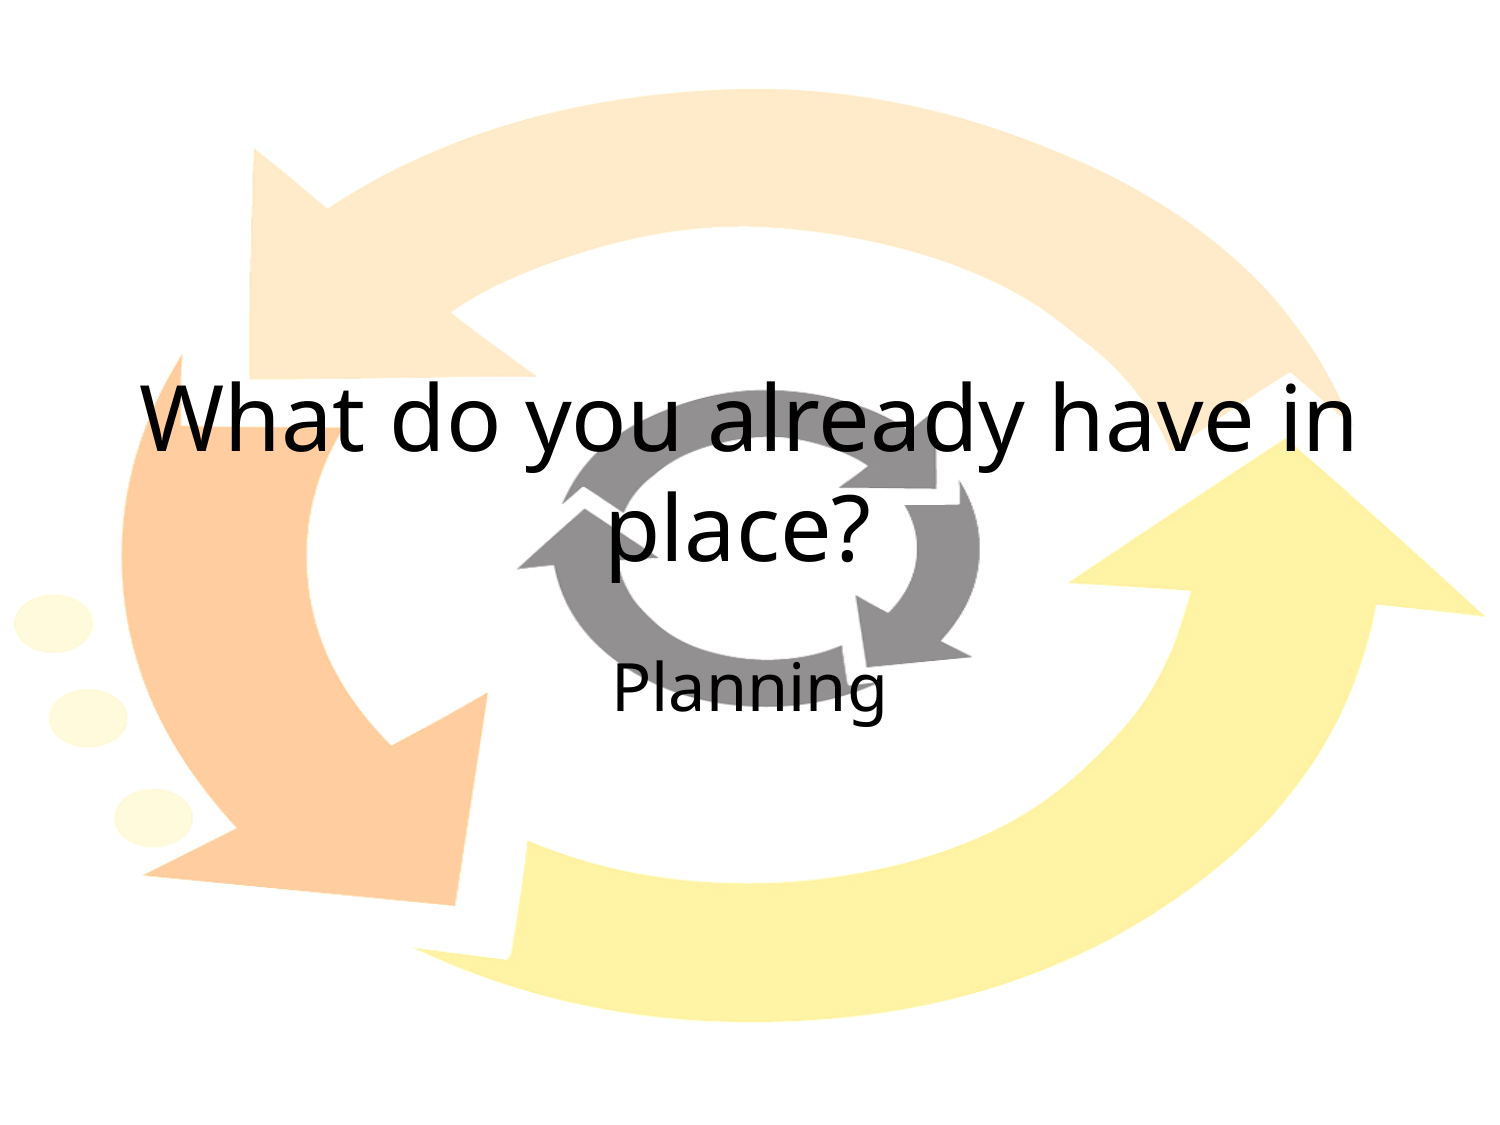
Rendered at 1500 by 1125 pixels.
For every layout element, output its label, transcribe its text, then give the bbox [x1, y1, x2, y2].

title What do you already have in place? [112, 349, 1388, 591]
subtitle Planning [224, 637, 1276, 926]
